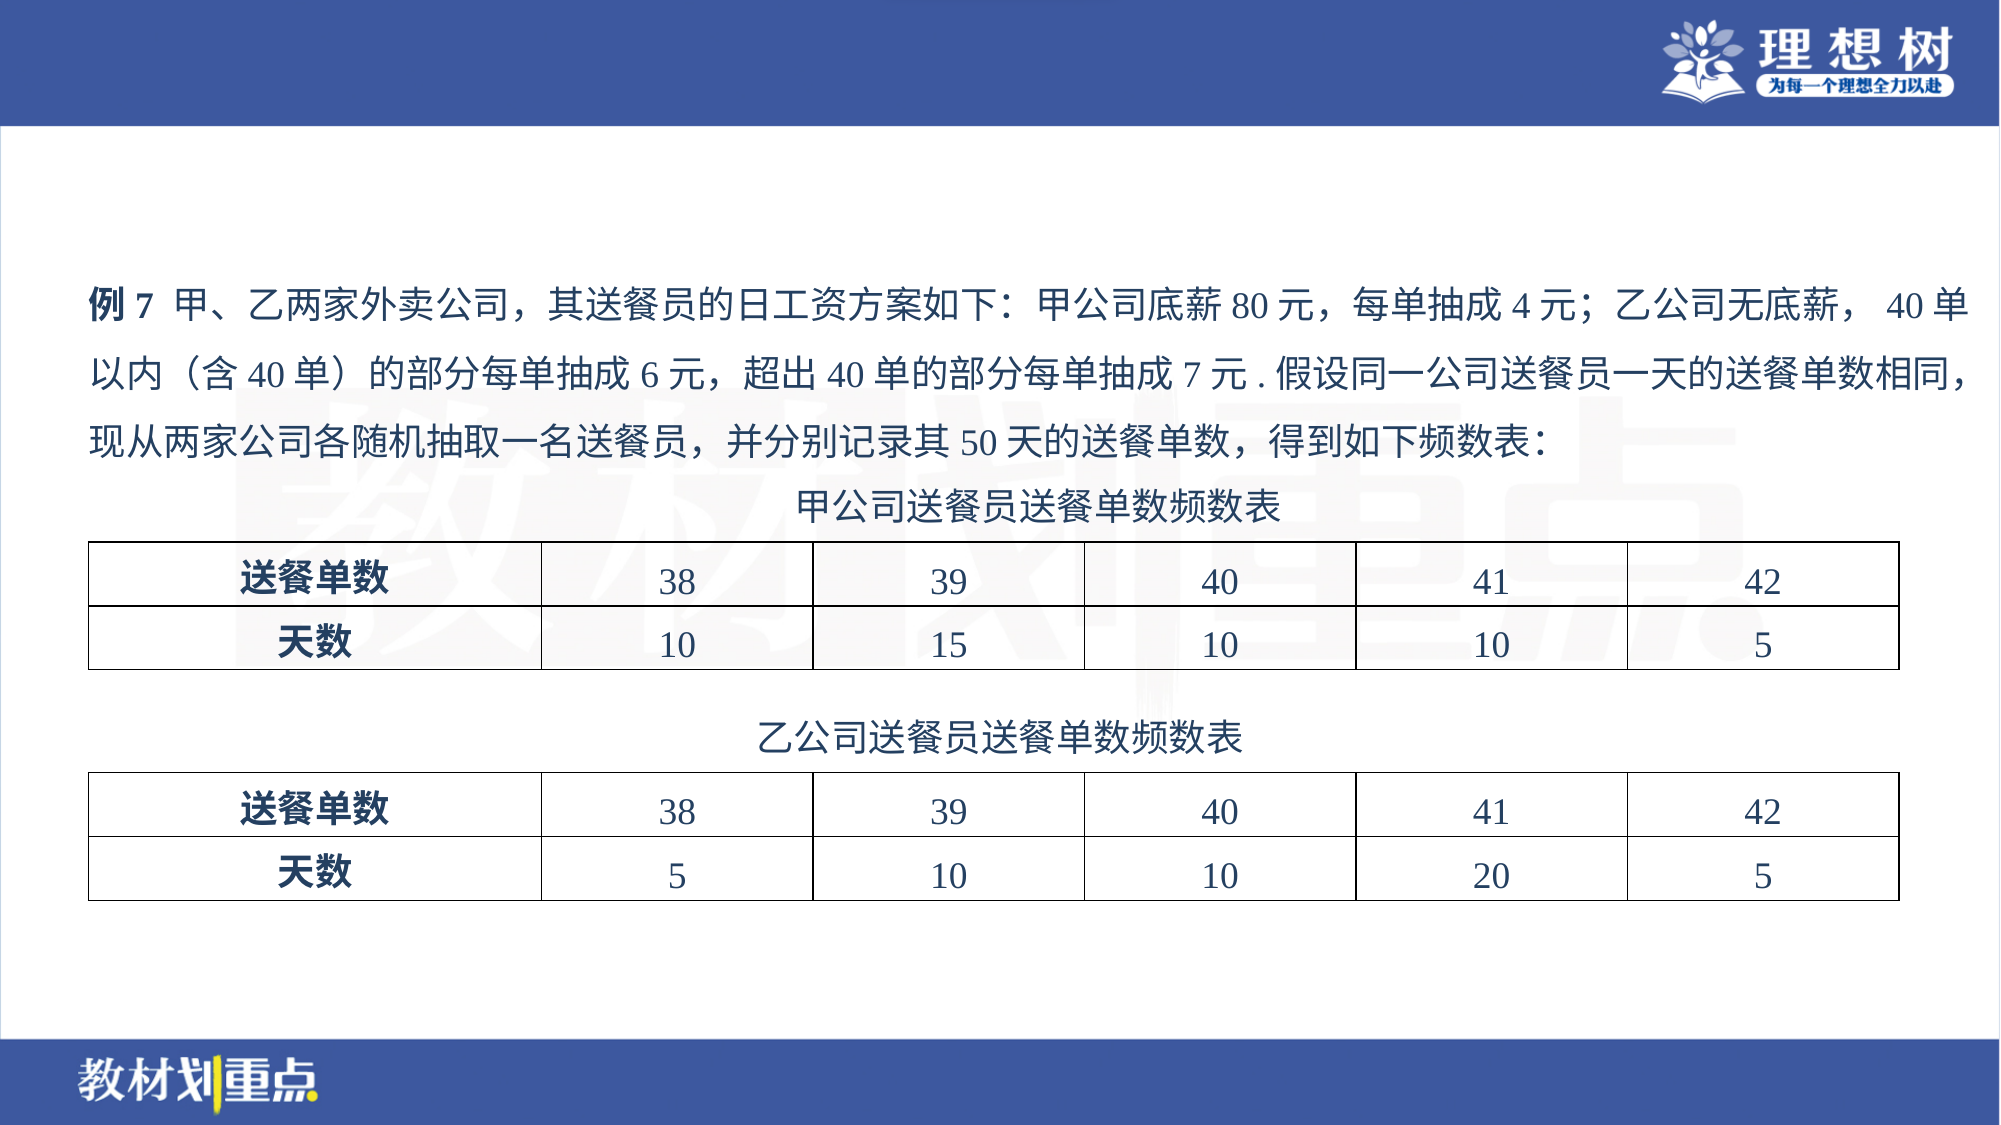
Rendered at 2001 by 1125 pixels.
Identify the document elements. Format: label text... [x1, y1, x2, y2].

table_cell 10 [1357, 607, 1627, 669]
table_header 38 [542, 773, 812, 836]
table_header 39 [814, 543, 1084, 605]
table_cell 20 [1357, 837, 1627, 900]
table_header 39 [814, 773, 1084, 836]
table_header 41 [1357, 543, 1627, 605]
table_cell 天数 [89, 837, 541, 900]
picture [0, 0, 2000, 1125]
table_cell 天数 [89, 607, 541, 669]
table_header 42 [1628, 773, 1898, 836]
table_cell 10 [1085, 607, 1355, 669]
table_header 41 [1357, 773, 1627, 836]
table_header 42 [1628, 543, 1898, 605]
table_header 40 [1085, 773, 1355, 836]
table_cell 10 [814, 837, 1084, 900]
table_cell 10 [542, 607, 812, 669]
table_header 送餐单数 [89, 543, 541, 605]
table_cell 5 [1628, 607, 1898, 669]
text_box 例7 甲、乙两家外卖公司，其送餐员的日工资方案如下：甲公司底薪80元，每单抽成4元；乙公司无底薪，40单 以内（含40单）的部分每单抽成6元，超出40单的部分每单抽成7元.假设同一公司送餐员一天的送餐单数相同， 现从两家公司各随机抽取一名送餐员，并分别记录其50天的送餐单数，得到如下频数表： 甲公司送餐员送餐单数频数表 [88, 257, 1911, 522]
table_cell 10 [1085, 837, 1355, 900]
table_header 38 [542, 543, 812, 605]
table_header 40 [1085, 543, 1355, 605]
text_box 乙公司送餐员送餐单数频数表 [88, 692, 1911, 752]
table_cell 15 [814, 607, 1084, 669]
table_cell 5 [1628, 837, 1898, 900]
table_cell 5 [542, 837, 812, 900]
table_header 送餐单数 [89, 773, 541, 836]
